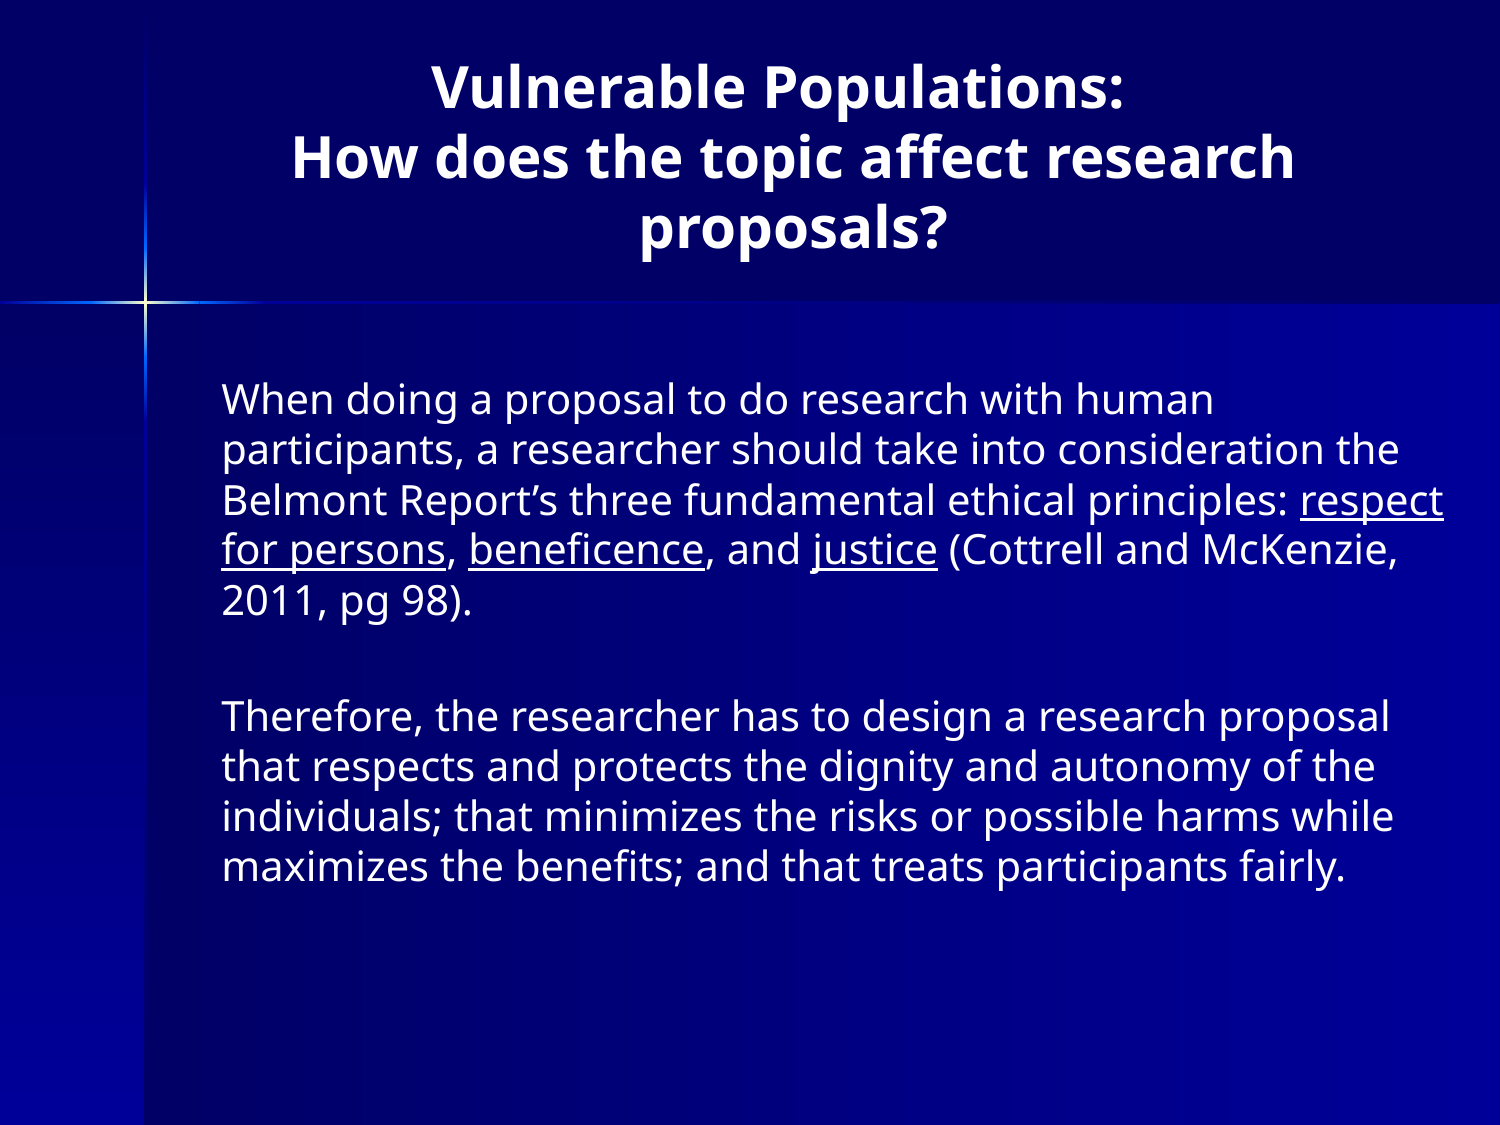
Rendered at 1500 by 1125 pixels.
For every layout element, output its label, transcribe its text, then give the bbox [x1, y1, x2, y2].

title Vulnerable Populations: How does the topic affect research proposals? [174, 37, 1413, 273]
list When doing a proposal to do research with human participants, a researcher should take into consideration the Belmont Report’s three fundamental ethical principles: respect for persons, beneficence, and justice (Cottrell and McKenzie, 2011, pg 98). Therefore, the researcher has to design a research proposal that respects and protects the dignity and autonomy of the individuals; that minimizes the risks or possible harms while maximizes the benefits; and that treats participants fairly. [149, 312, 1463, 976]
